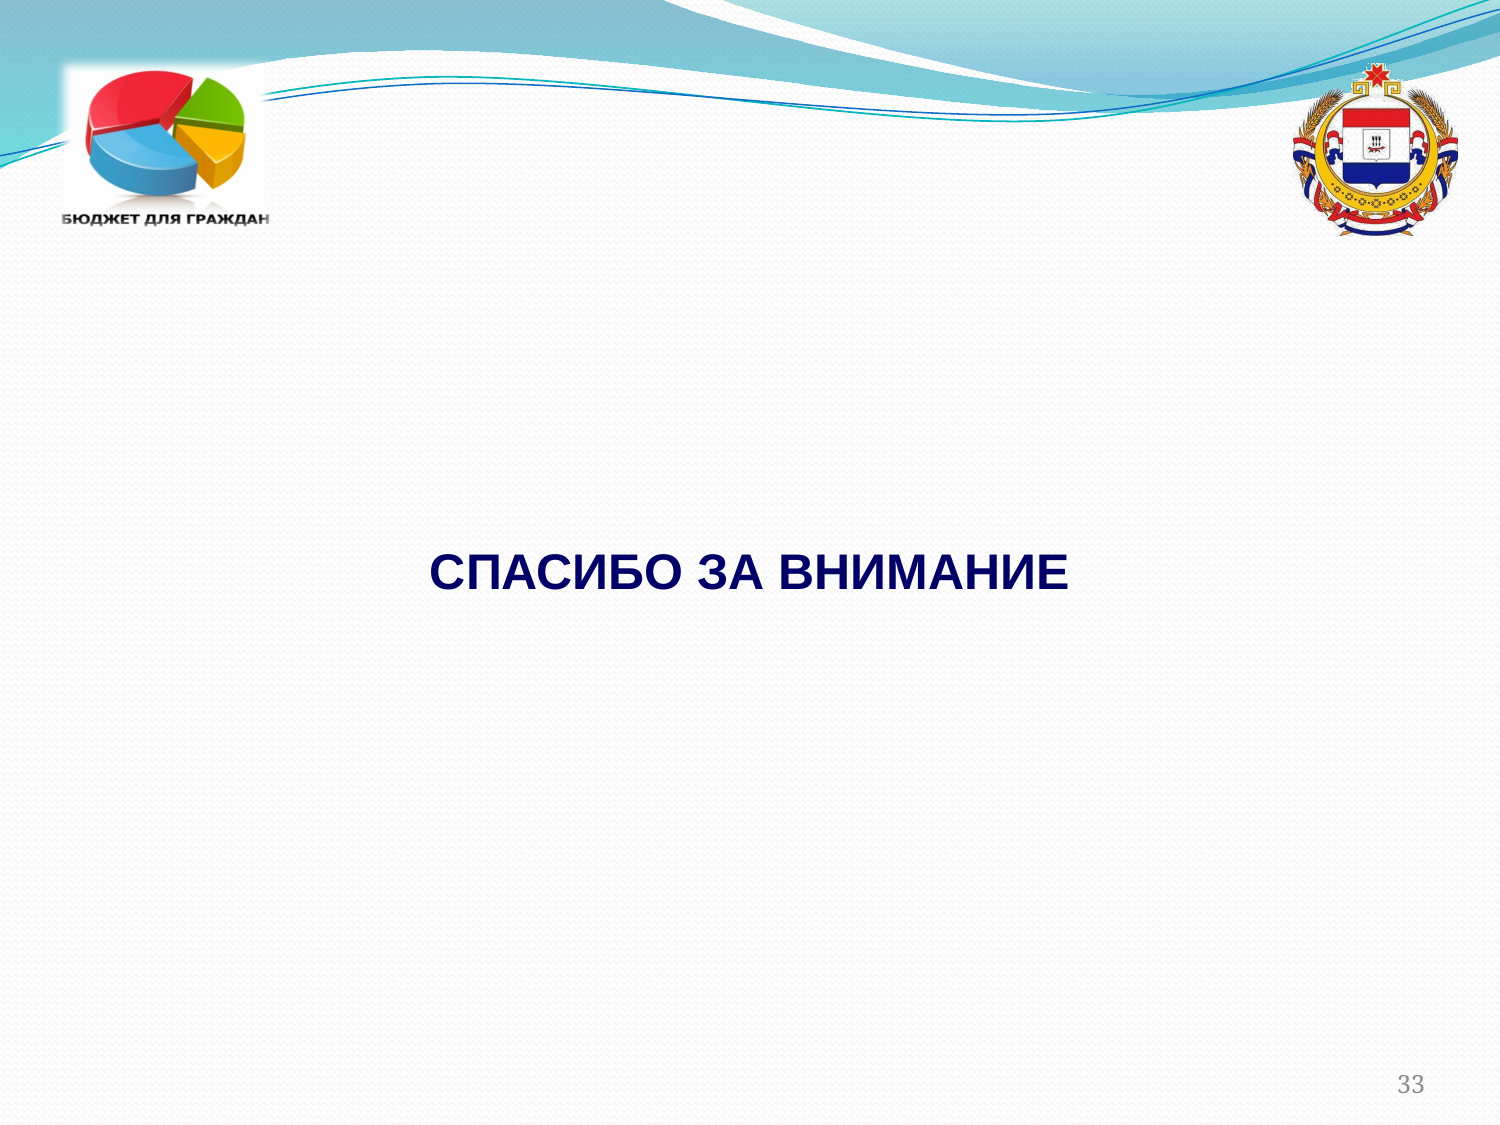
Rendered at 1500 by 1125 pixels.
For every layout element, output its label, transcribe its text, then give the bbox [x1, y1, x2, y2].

picture [52, 54, 278, 237]
slide_number 33 [1299, 1042, 1425, 1103]
picture [1293, 62, 1458, 237]
text_box СПАСИБО ЗА ВНИМАНИЕ [415, 532, 1085, 607]
